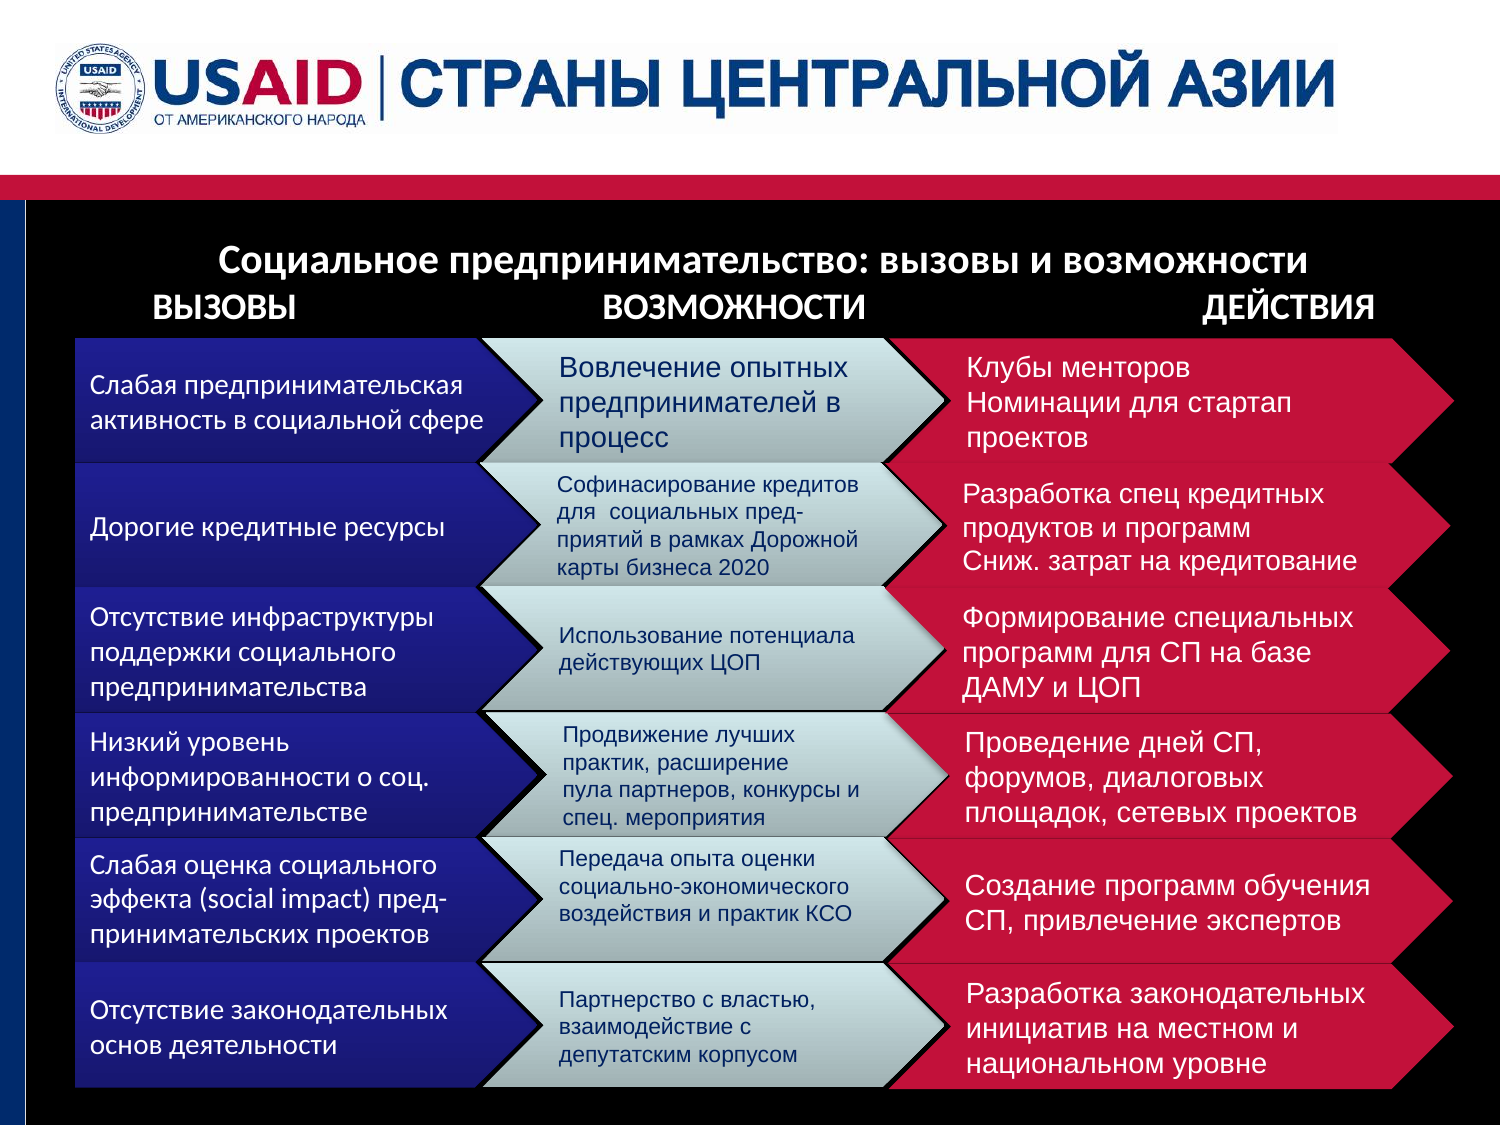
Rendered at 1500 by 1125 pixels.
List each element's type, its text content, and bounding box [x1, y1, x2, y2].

text_box Клубы менторов Номинации для стартап проектов [888, 338, 1455, 464]
text_box Формирование специальных программ для СП на базе ДАМУ и ЦОП [884, 588, 1451, 714]
text_box Партнерство с властью, взаимодействие с депутатским корпусом [482, 963, 941, 1088]
text_box [25, 200, 1500, 1125]
text_box Отсутствие инфраструктуры поддержки социального предпринимательства [74, 587, 535, 711]
text_box Социальное предпринимательство: вызовы и возможности ВЫЗОВЫ ВОЗМОЖНОСТИ ДЕЙСТВИЯ [74, 224, 1453, 288]
text_box Низкий уровень информированности о соц. предпринимательстве [74, 712, 537, 836]
text_box Разработка спец кредитных продуктов и программ Сниж. затрат на кредитование [885, 463, 1451, 587]
picture [55, 43, 1338, 134]
text_box Отсутствие законодательных основ деятельности [74, 962, 535, 1088]
text_box Софинасирование кредитов для социальных пред-приятий в рамках Дорожной карты бизнеса 2020 [479, 462, 938, 587]
text_box Создание программ обучения СП, привлечение экспертов [887, 838, 1453, 964]
text_box Вовлечение опытных предпринимателей в процесс [482, 338, 945, 461]
text_box Дорогие кредитные ресурсы [74, 462, 533, 586]
text_box Продвижение лучших практик, расширение пула партнеров, конкурсы и спец. мероприятия [485, 712, 940, 835]
text_box Использование потенциала действующих ЦОП [482, 585, 938, 710]
text_box Слабая предпринимательская активность в социальной сфере [74, 337, 535, 461]
text_box Передача опыта оценки социально-экономического воздействия и практик КСО [482, 836, 940, 961]
text_box Проведение дней СП, форумов, диалоговых площадок, сетевых проектов [887, 713, 1453, 838]
text_box Разработка законодательных инициатив на местном и национальном уровне [888, 964, 1455, 1090]
text_box Слабая оценка социального эффекта (social impact) пред-принимательских проектов [74, 837, 535, 961]
